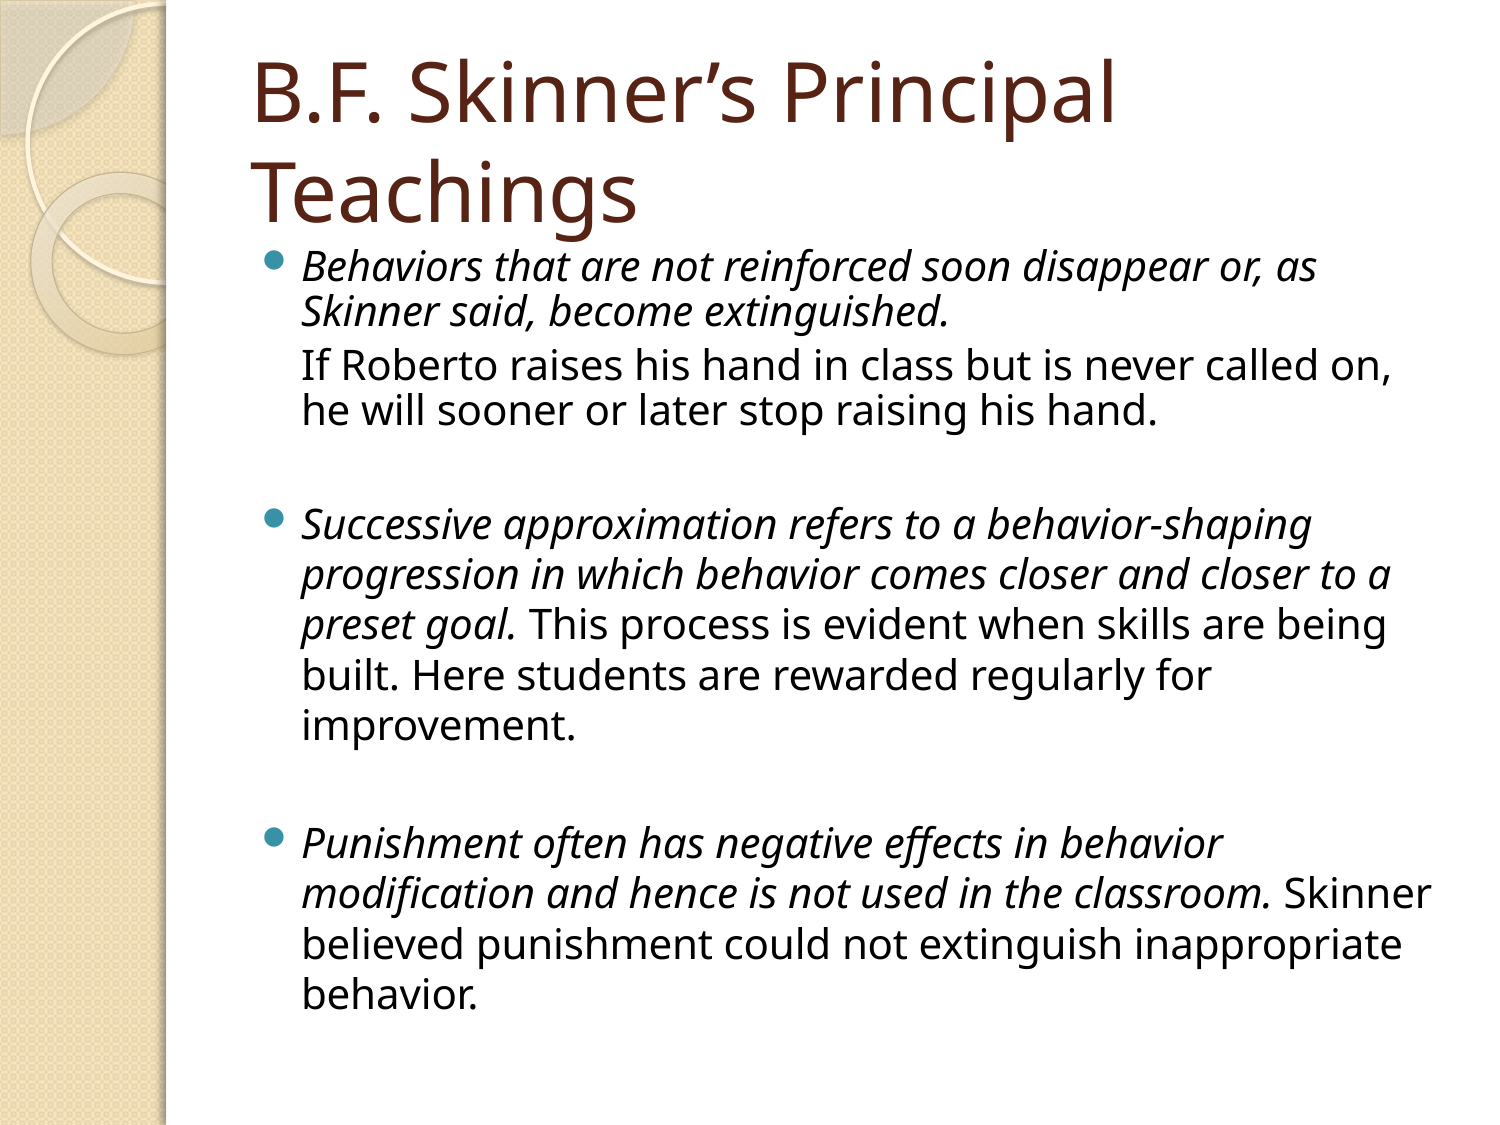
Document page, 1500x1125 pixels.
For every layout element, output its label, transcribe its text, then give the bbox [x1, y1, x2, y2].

list Behaviors that are not reinforced soon disappear or, as Skinner said, become extinguished. If Roberto raises his hand in class but is never called on, he will sooner or later stop raising his hand. Successive approximation refers to a behavior-shaping progression in which behavior comes closer and closer to a preset goal. This process is evident when skills are being built. Here students are rewarded regularly for improvement. Punishment often has negative effects in behavior modification and hence is not used in the classroom. Skinner believed punishment could not extinguish inappropriate behavior. [235, 237, 1466, 1025]
title B.F. Skinner’s Principal Teachings [235, 45, 1466, 233]
